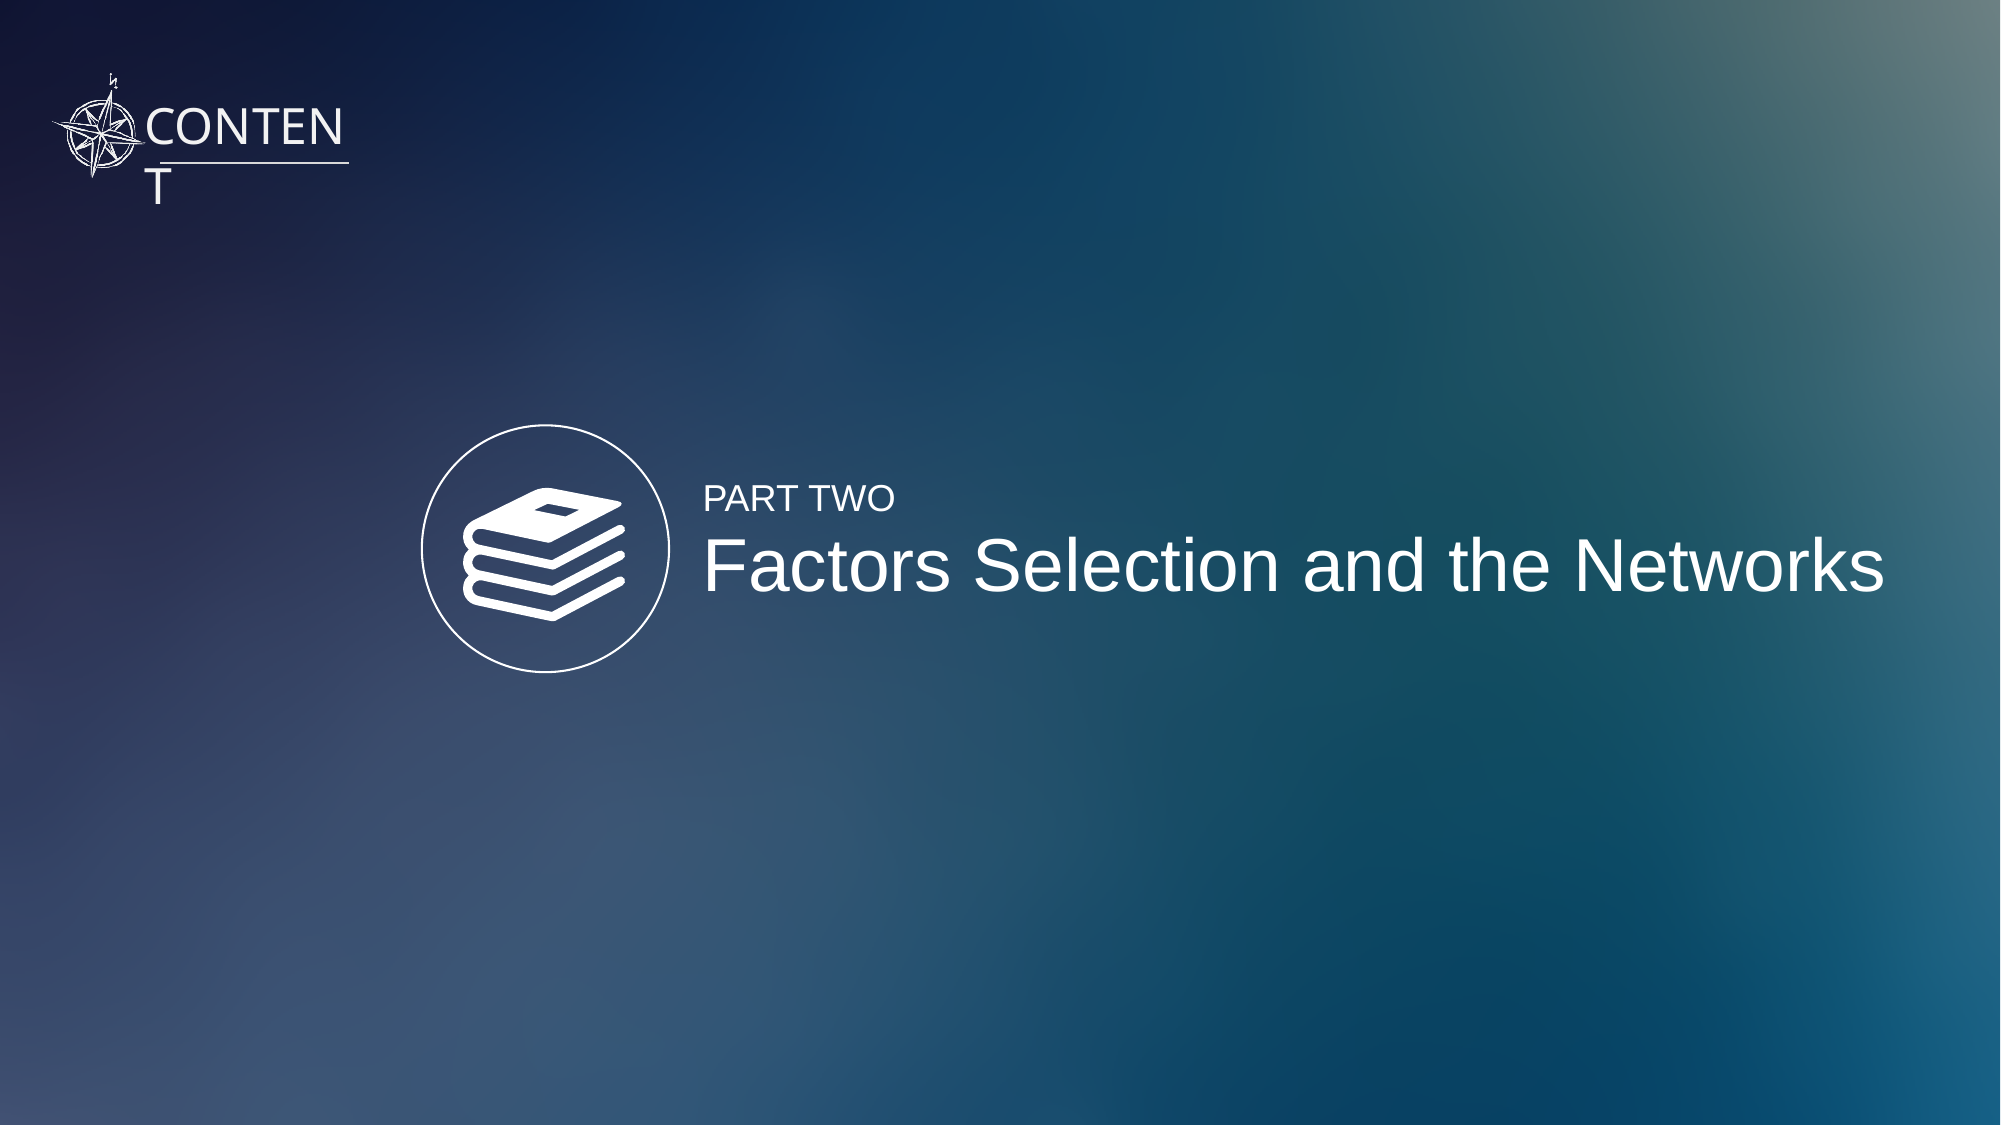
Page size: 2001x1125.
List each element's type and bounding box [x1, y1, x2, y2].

text_box [52, 73, 380, 178]
picture [0, 0, 2001, 1125]
text_box [687, 466, 1914, 616]
text_box [421, 425, 670, 673]
